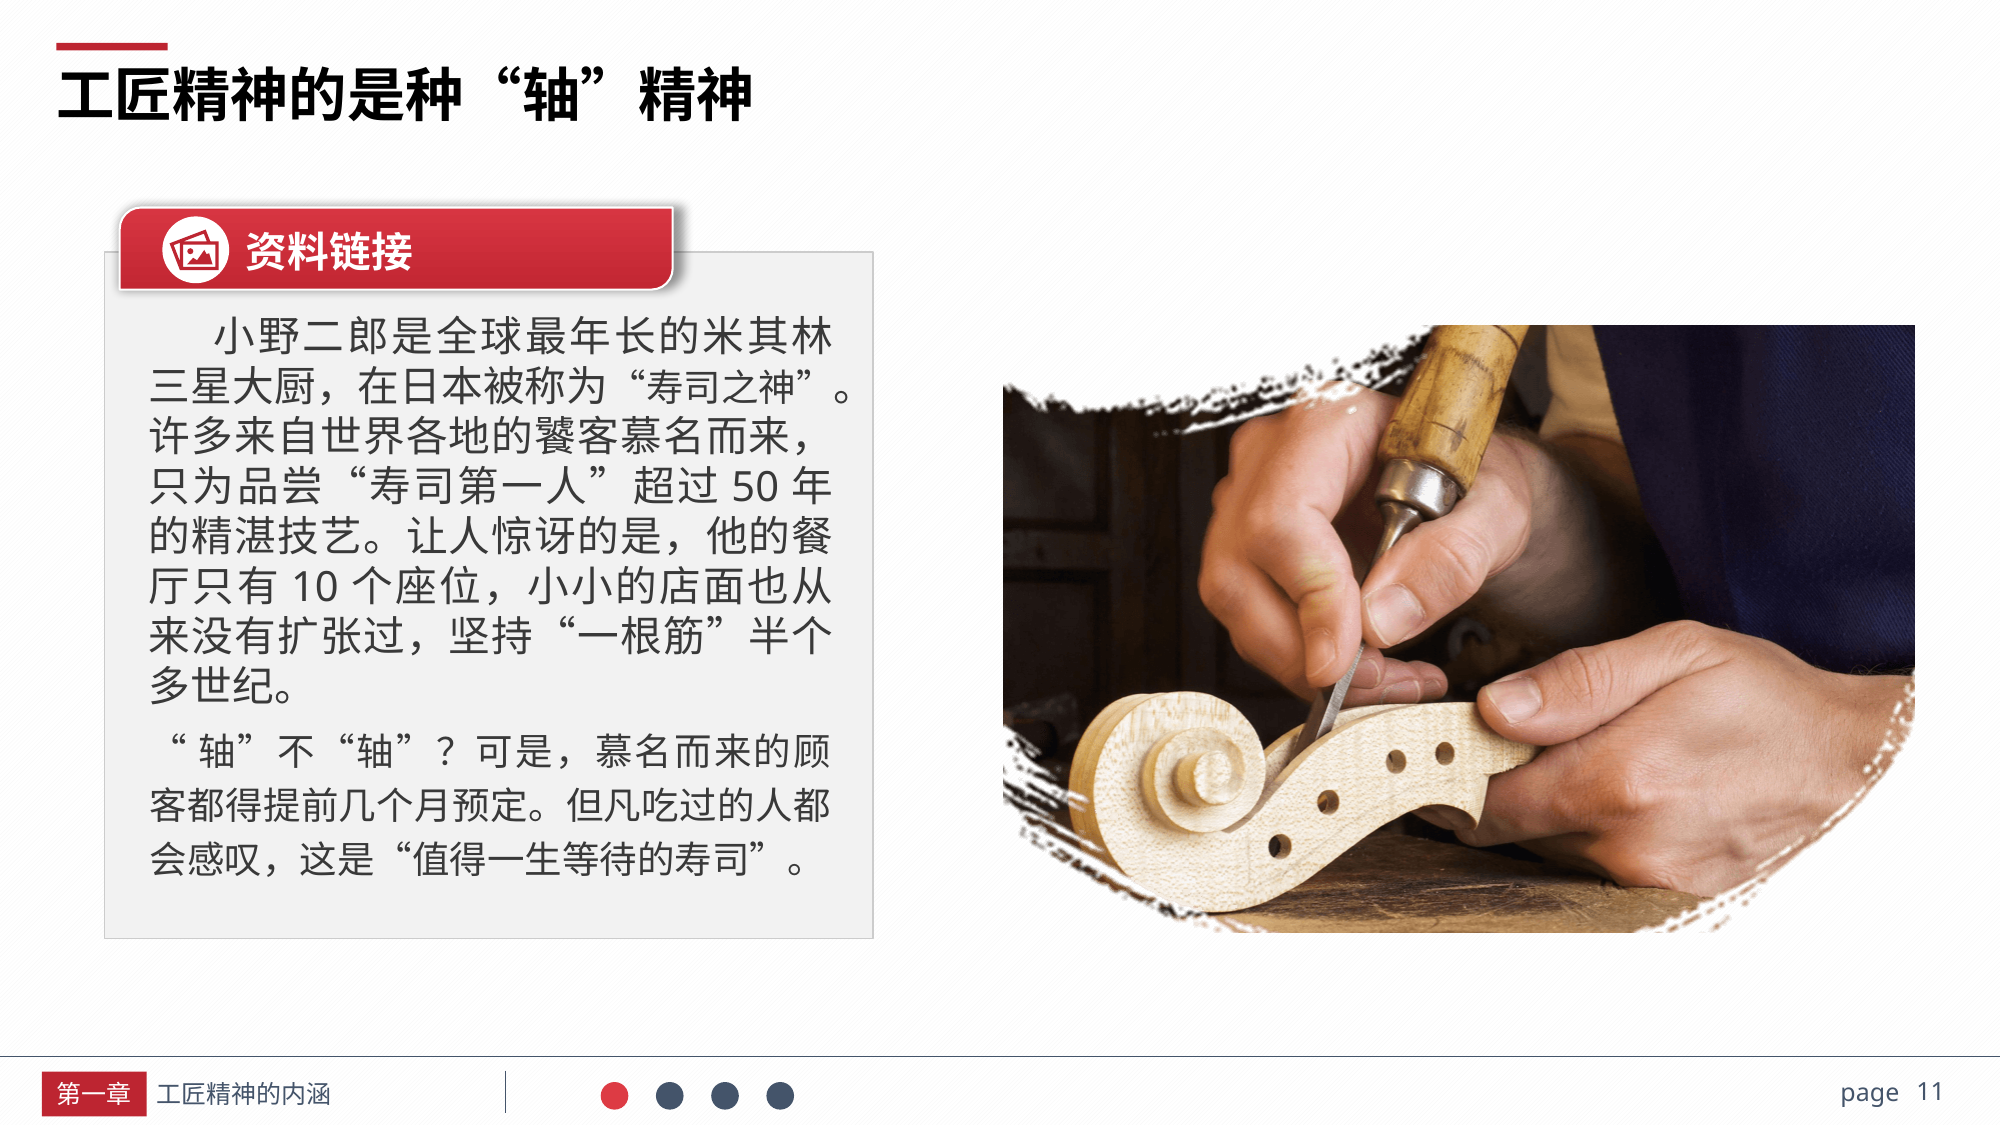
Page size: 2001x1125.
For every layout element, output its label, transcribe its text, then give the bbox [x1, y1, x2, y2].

text_box 工匠精神的是种“轴”精神 [41, 50, 954, 136]
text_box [119, 207, 673, 290]
text_box [104, 251, 874, 939]
picture [1003, 325, 1915, 933]
text_box 小野二郎是全球最年长的米其林三星大厨，在日本被称为“寿司之神”。许多来自世界各地的饕客慕名而来，只为品尝“寿司第一人”超过50年的精湛技艺。让人惊讶的是，他的餐厅只有10个座位，小小的店面也从来没有扩张过，坚持“一根筋”半个多世纪。 [134, 302, 849, 718]
text_box [56, 42, 168, 50]
text_box “轴”不“轴”？可是，慕名而来的顾客都得提前几个月预定。但凡吃过的人都会感叹，这是“值得一生等待的寿司”。 [134, 711, 846, 889]
